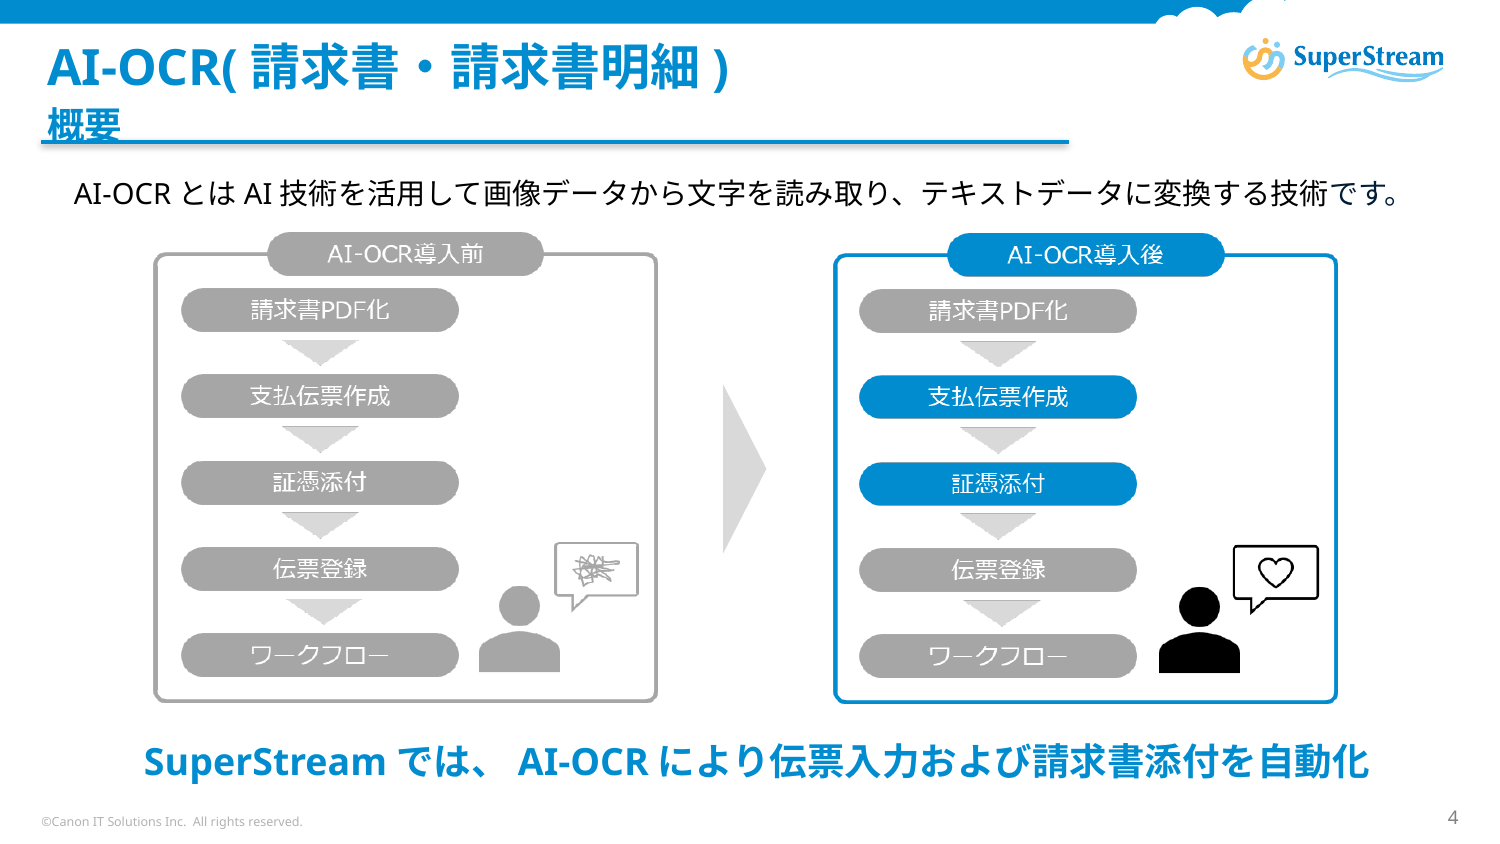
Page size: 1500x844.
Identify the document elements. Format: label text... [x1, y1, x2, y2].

picture [1209, 233, 1338, 258]
picture [838, 258, 1334, 700]
list AI-OCRとはAI技術を活用して画像データから文字を読み取り、テキストデータに変換する技術です。 [58, 167, 1483, 214]
picture [833, 697, 843, 705]
title AI-OCR(請求書・請求書明細) [47, 35, 1229, 95]
slide_number 4 [1399, 809, 1459, 832]
picture [1329, 699, 1338, 705]
picture [1151, 251, 1159, 258]
footer ©Canon IT Solutions Inc. All rights reserved. [41, 809, 396, 832]
text_box [720, 382, 769, 556]
picture [833, 233, 962, 261]
text_box SuperStreamでは、AI-OCRにより伝票入力および請求書添付を自動化 [73, 727, 1441, 794]
list 概要 [32, 94, 1037, 148]
picture [153, 232, 658, 704]
